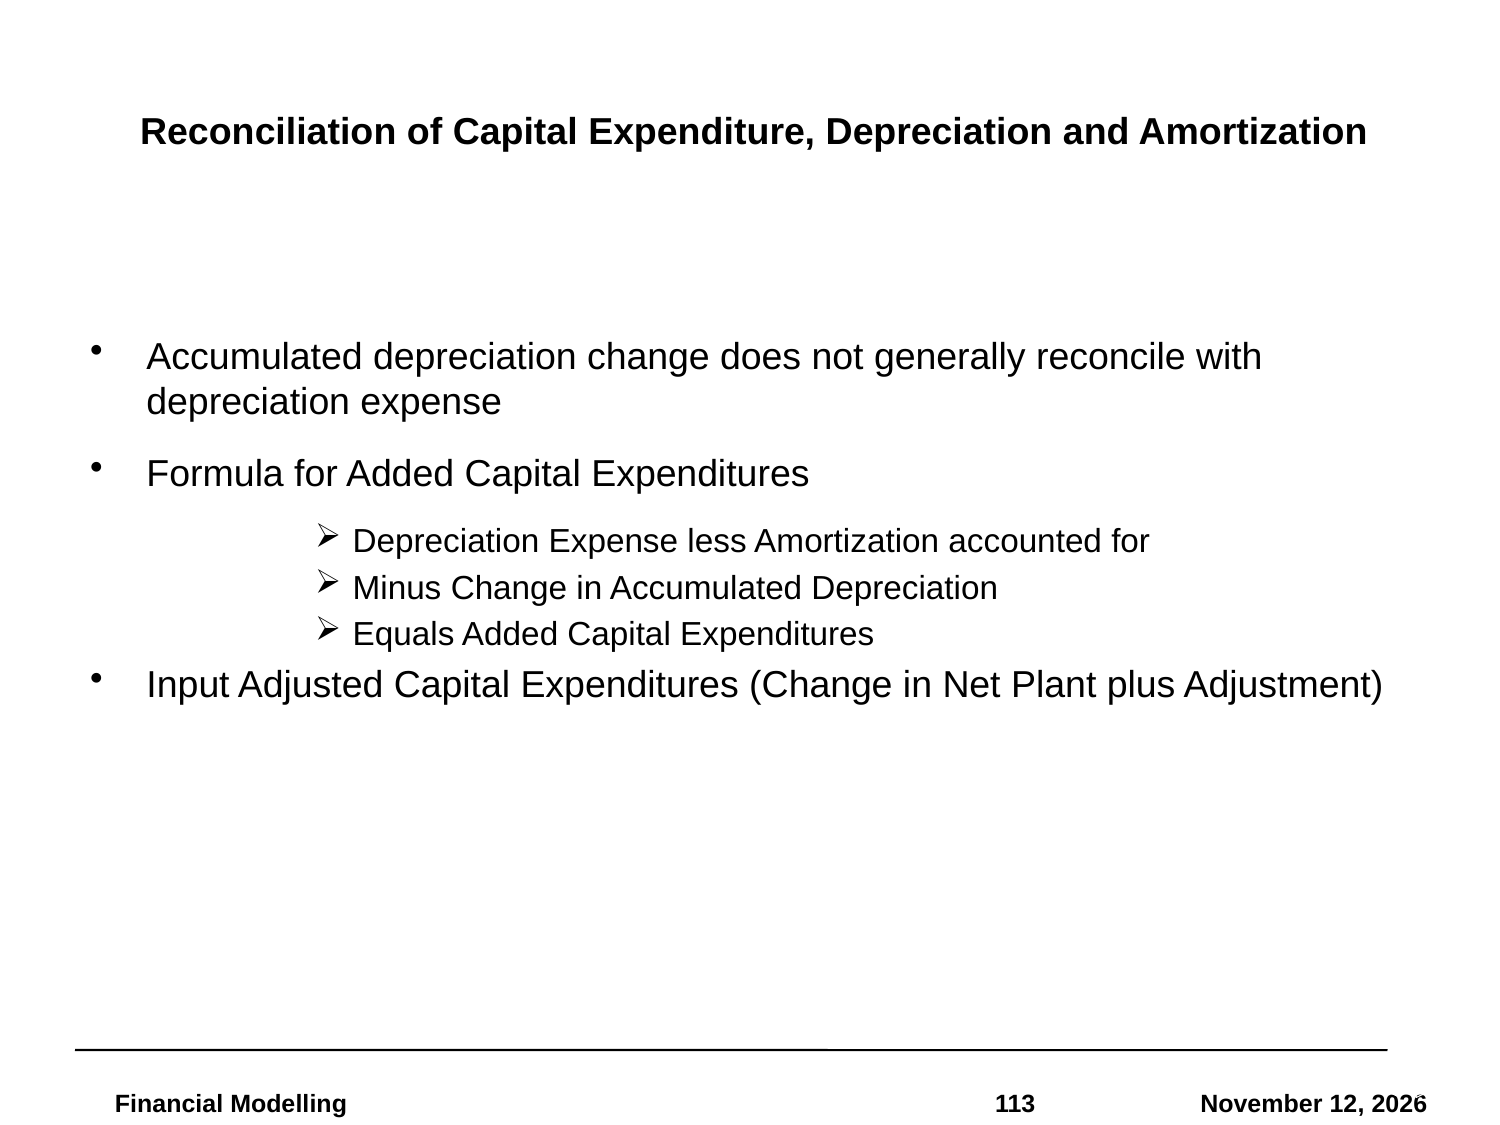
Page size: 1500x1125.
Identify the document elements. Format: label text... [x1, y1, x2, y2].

title Reconciliation of Capital Expenditure, Depreciation and Amortization [124, 99, 1413, 226]
list Accumulated depreciation change does not generally reconcile with depreciation expense Formula for Added Capital Expenditures Depreciation Expense less Amortization accounted for Minus Change in Accumulated Depreciation Equals Added Capital Expenditures Input Adjusted Capital Expenditures (Change in Net Plant plus Adjustment) [74, 324, 1413, 1026]
